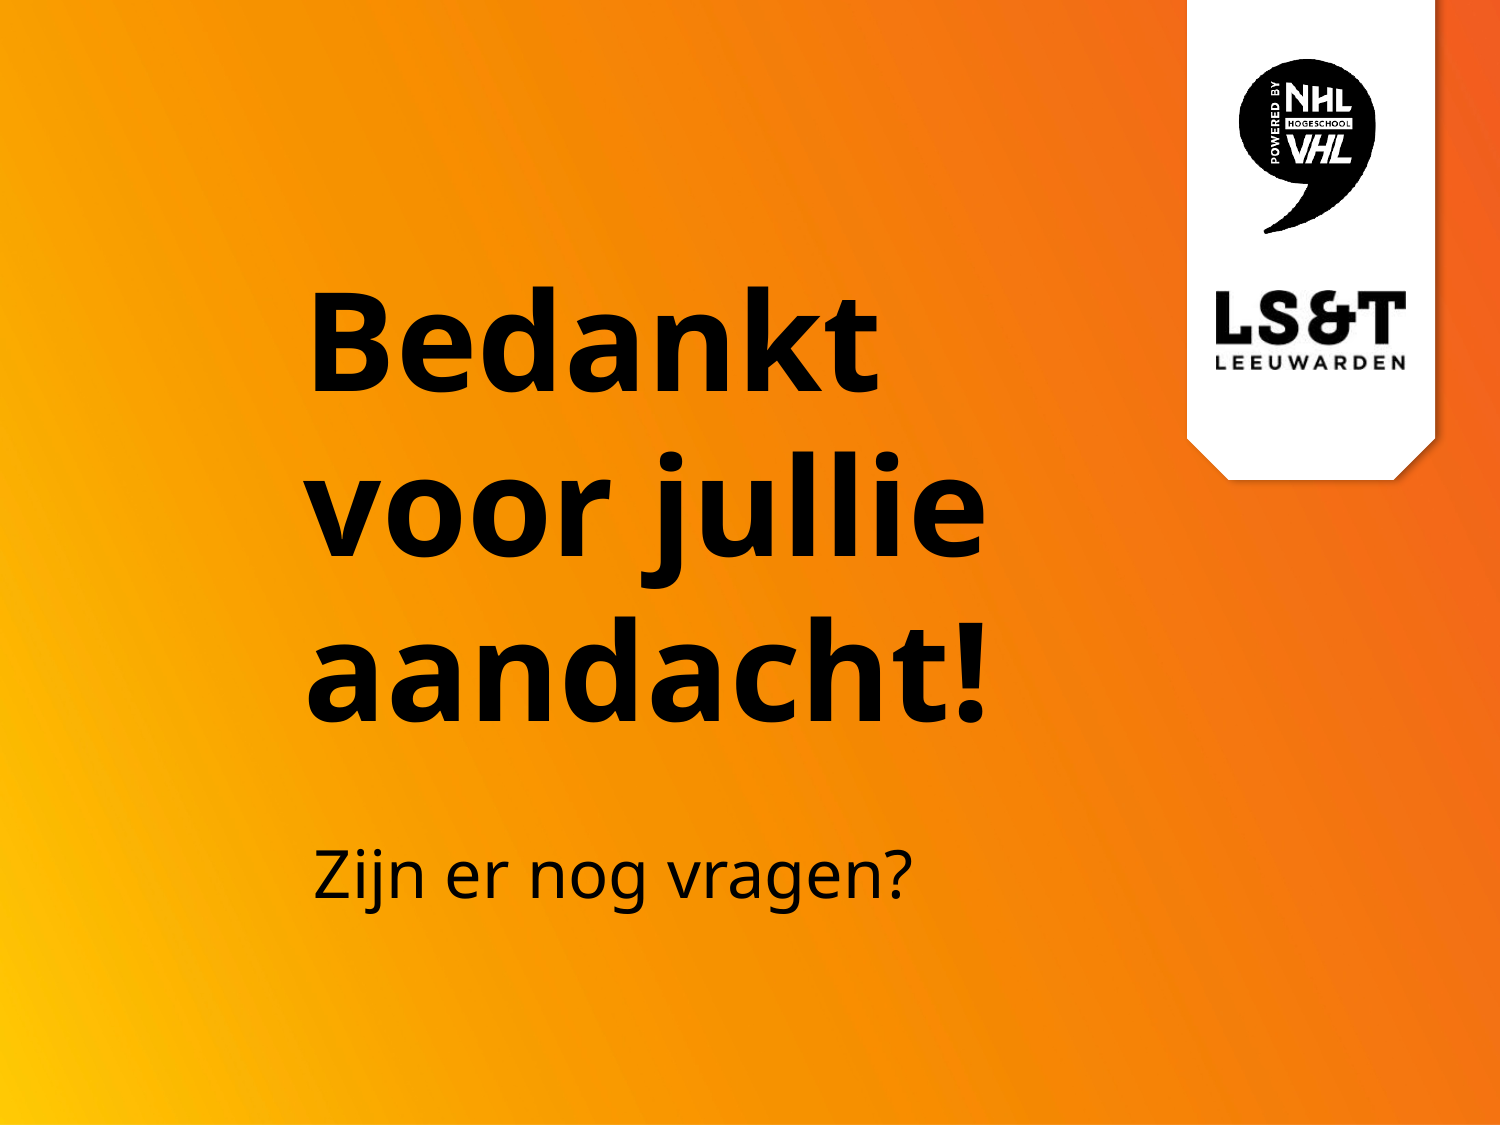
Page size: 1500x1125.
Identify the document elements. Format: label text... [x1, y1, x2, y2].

title Zijn er nog vragen? [242, 739, 987, 1004]
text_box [1186, 0, 1436, 481]
picture [0, 0, 1500, 1125]
picture [1227, 42, 1389, 244]
text_box Bedankt voor jullie aandacht! [289, 246, 1178, 756]
